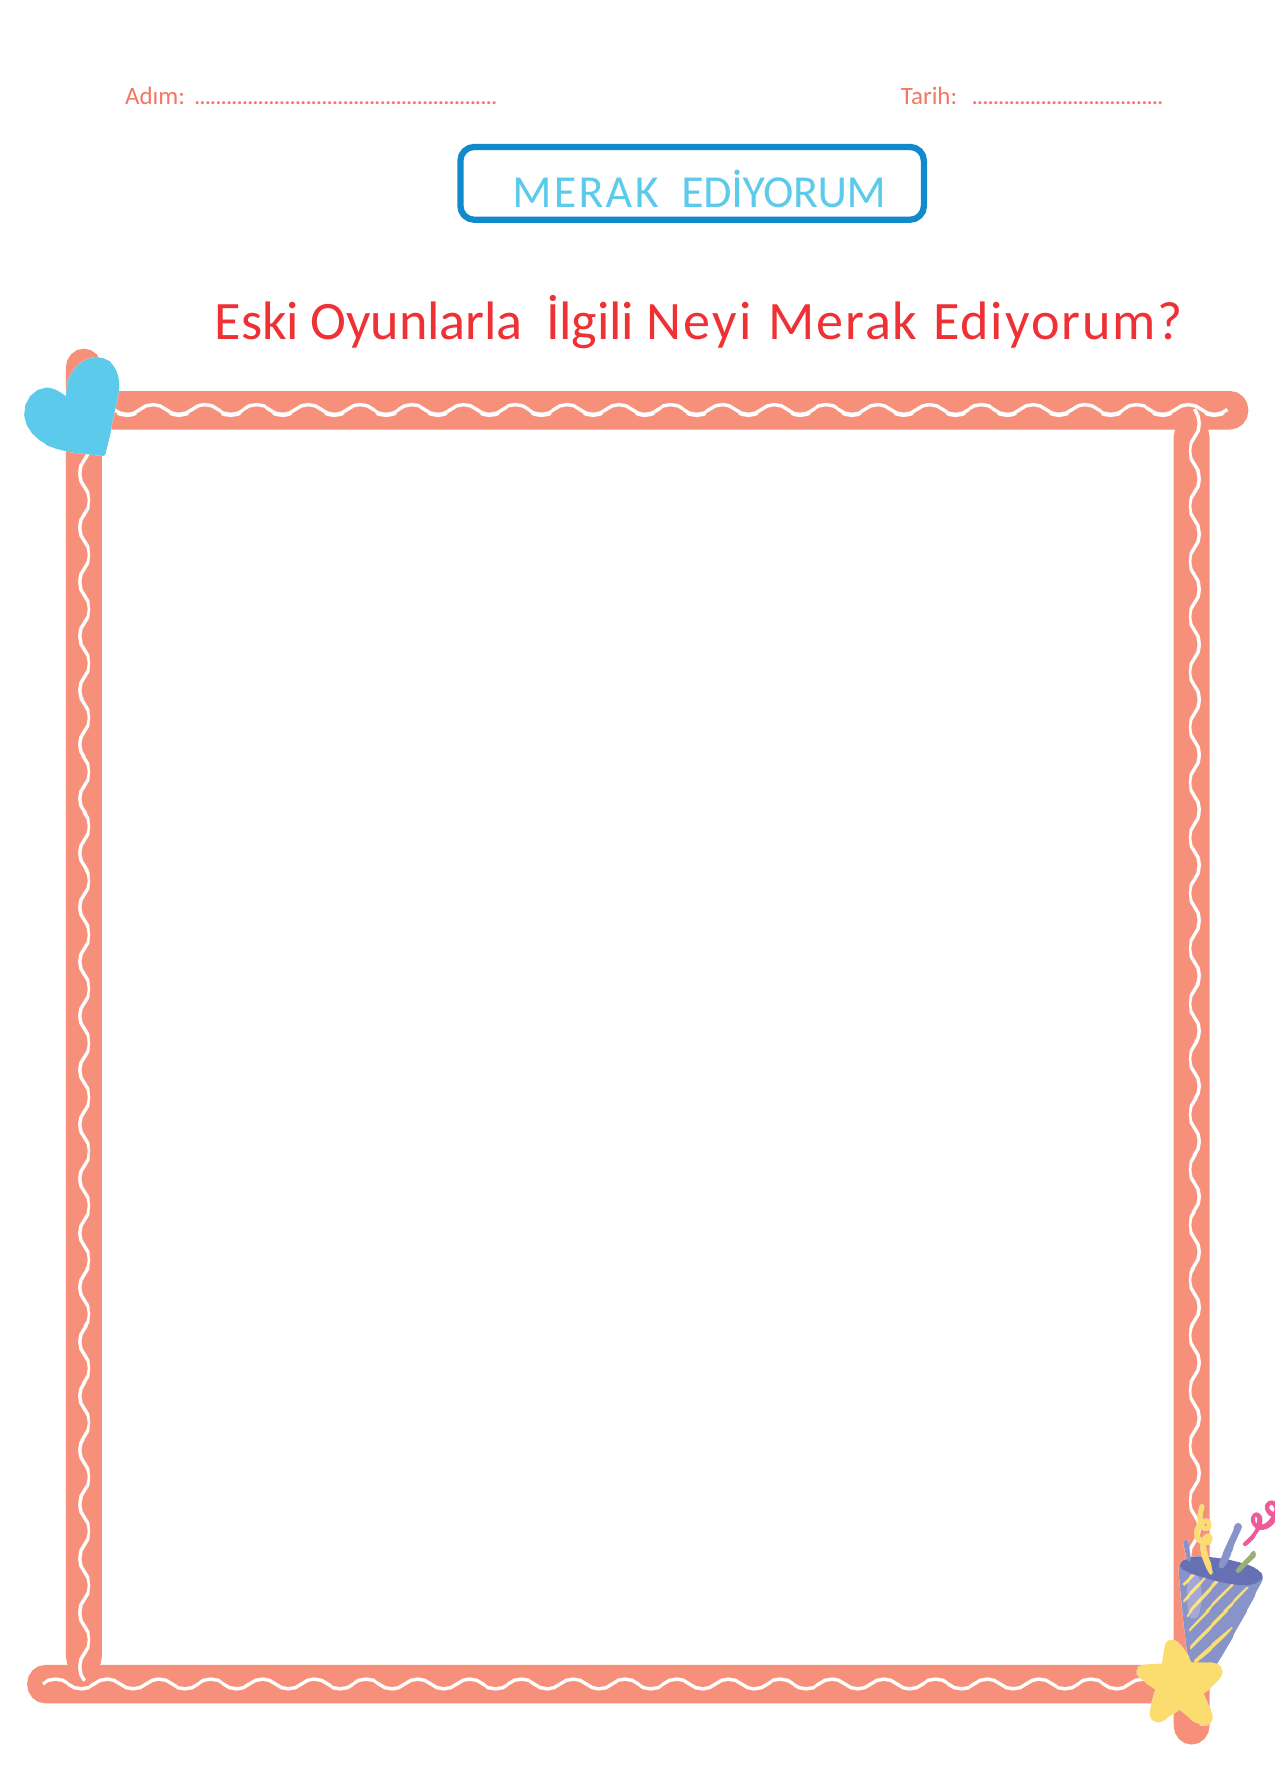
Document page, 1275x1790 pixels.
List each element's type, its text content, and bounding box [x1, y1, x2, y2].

text_box MERAK EDİYORUM Eski Oyunlarla İlgili Neyi Merak Ediyorum? [143, 159, 1257, 347]
text_box Adım: ......................................................... [122, 77, 505, 110]
text_box Tarih: .................................... [898, 77, 1171, 110]
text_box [24, 348, 1275, 1745]
text_box [460, 146, 924, 159]
